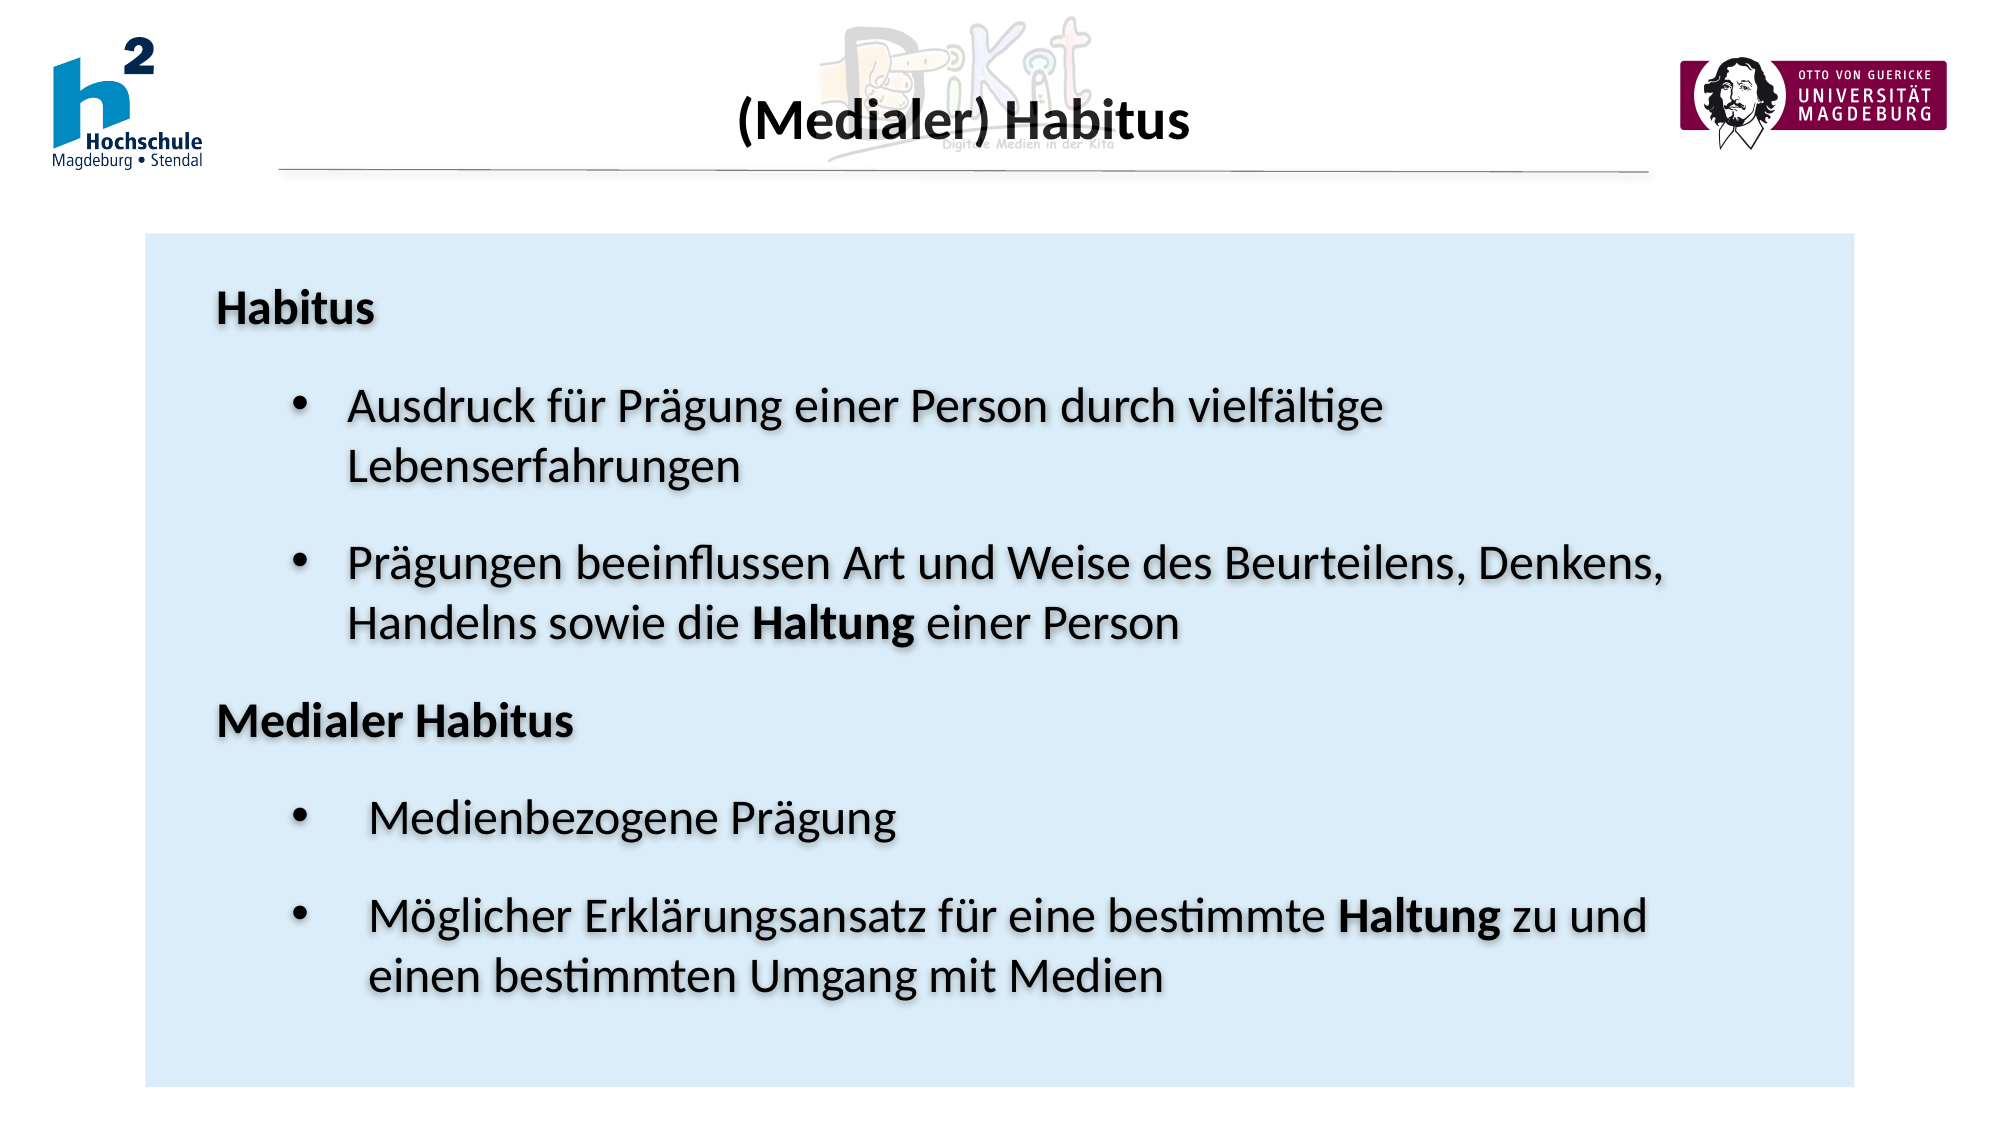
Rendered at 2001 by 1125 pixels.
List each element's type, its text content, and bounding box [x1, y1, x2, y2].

text_box Habitus Ausdruck für Prägung einer Person durch vielfältige Lebenserfahrungen Prägungen beeinflussen Art und Weise des Beurteilens, Denkens, Handelns sowie die Haltung einer Person Medialer Habitus Medienbezogene Prägung Möglicher Erklärungsansatz für eine bestimmte Haltung zu und einen bestimmten Umgang mit Medien [201, 267, 1772, 1088]
text_box [144, 232, 1855, 1088]
picture [816, 14, 1119, 170]
picture [1680, 57, 1947, 150]
text_box (Medialer) Habitus [1122, 73, 1649, 159]
picture [53, 37, 202, 170]
text_box (Medialer) Habitus [278, 73, 811, 159]
